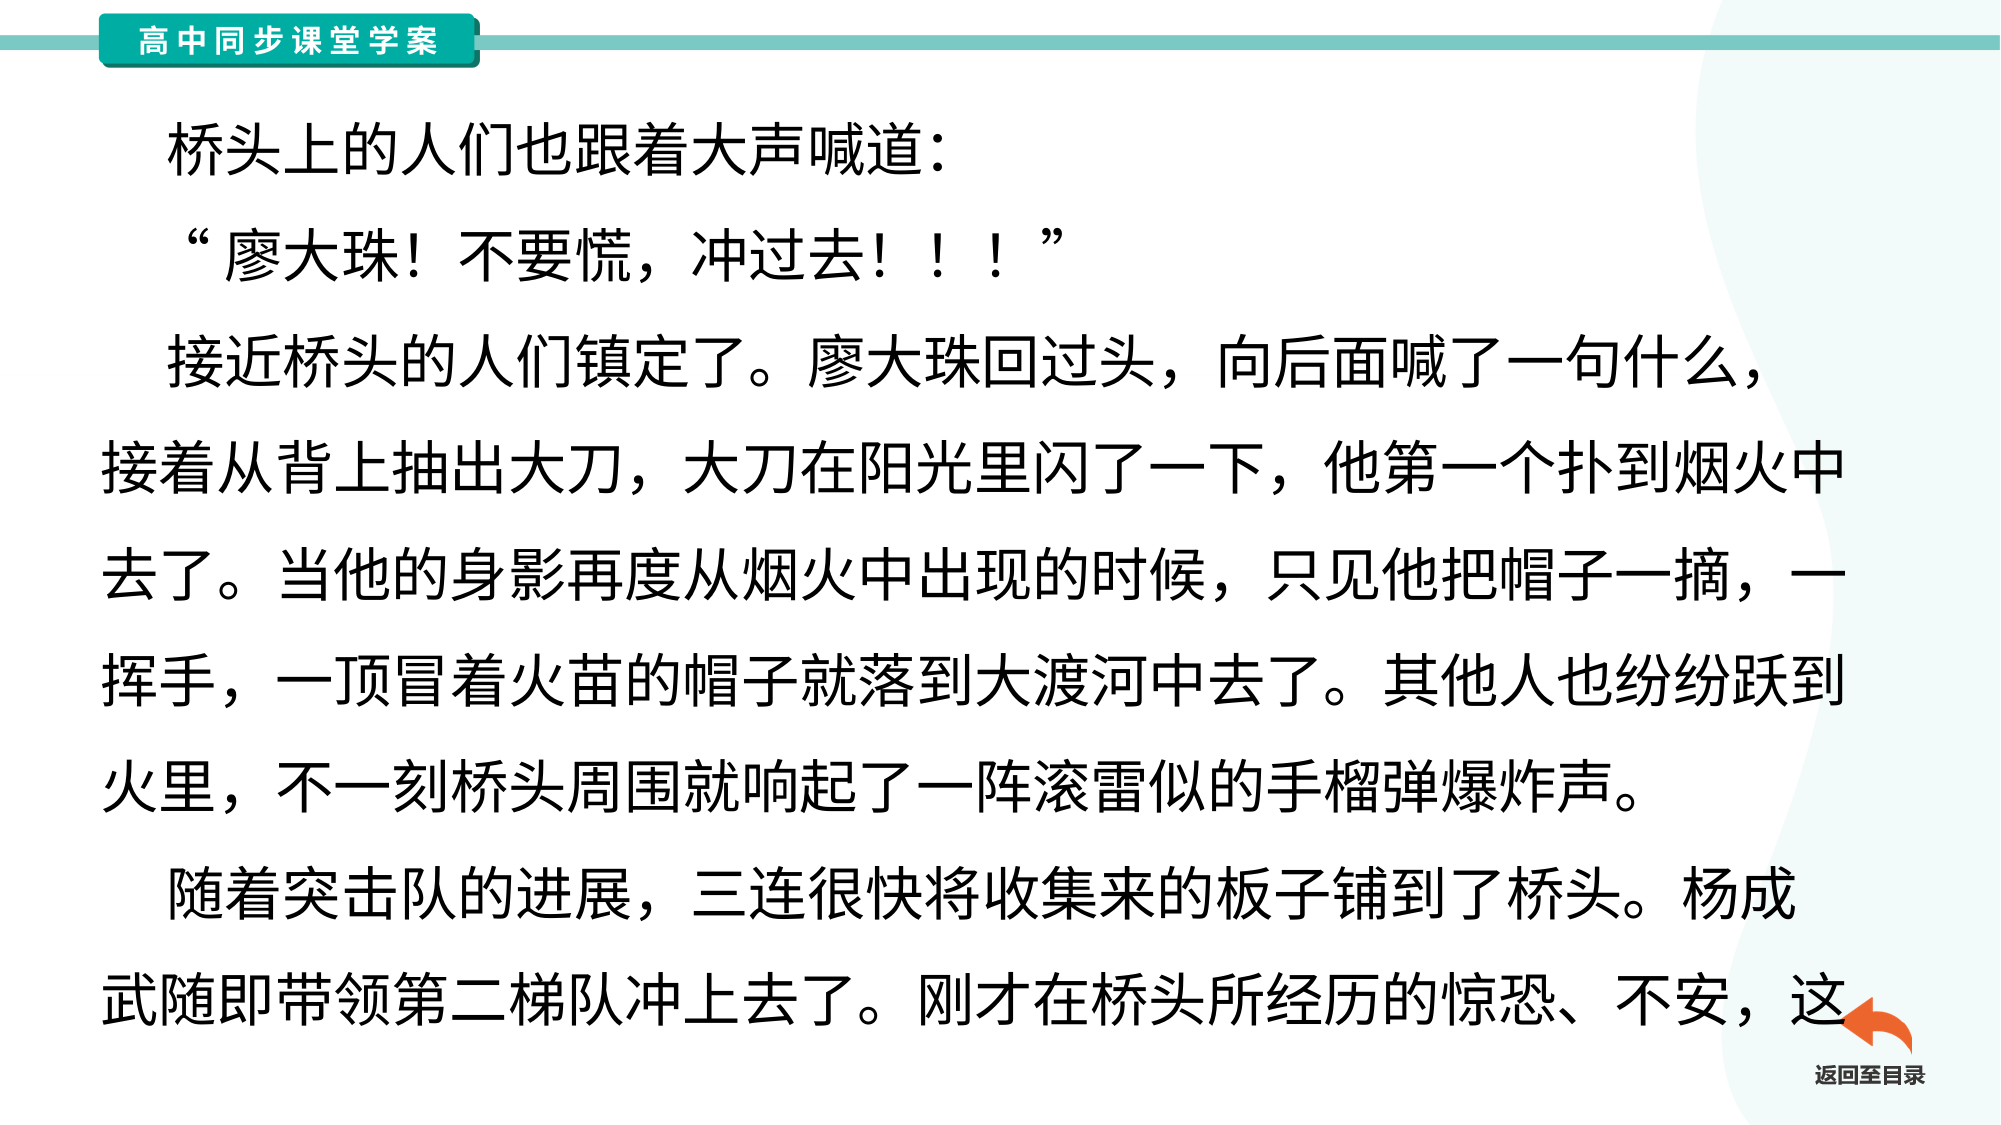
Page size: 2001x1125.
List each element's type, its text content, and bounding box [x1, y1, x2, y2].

text_box 桥头上的人们也跟着大声喊道： “廖大珠！不要慌，冲过去！！！” 接近桥头的人们镇定了。廖大珠回过头，向后面喊了一句什么， 接着从背上抽出大刀，大刀在阳光里闪了一下，他第一个扑到烟火中 去了。当他的身影再度从烟火中出现的时候，只见他把帽子一摘，一 挥手，一顶冒着火苗的帽子就落到大渡河中去了。其他人也纷纷跃到 火里，不一刻桥头周围就响起了一阵滚雷似的手榴弹爆炸声。 随着突击队的进展，三连很快将收集来的板子铺到了桥头。杨成 武随即带领第二梯队冲上去了。刚才在桥头所经历的惊恐、不安，这 [100, 76, 1899, 1033]
picture [0, 0, 2000, 1125]
